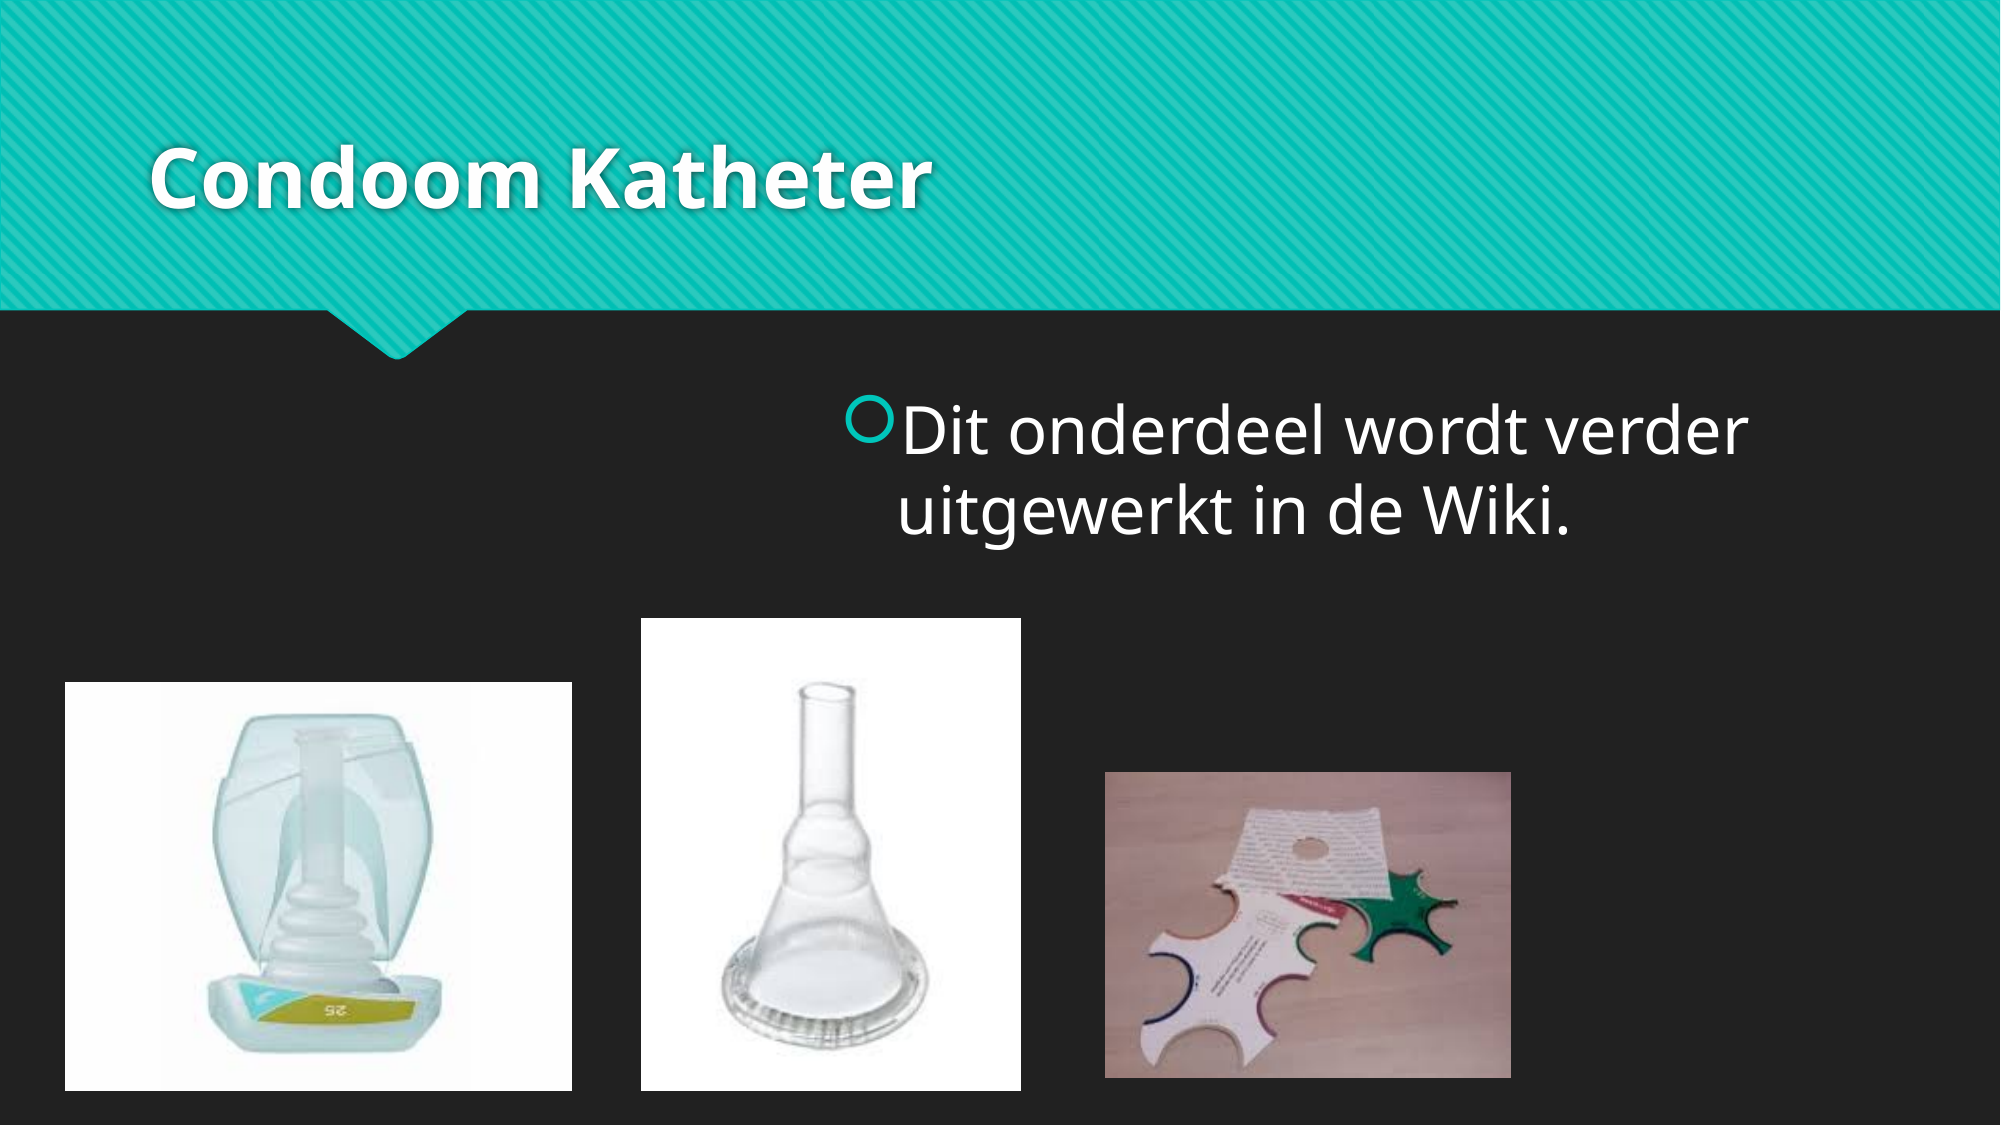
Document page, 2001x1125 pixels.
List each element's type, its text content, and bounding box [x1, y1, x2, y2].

picture [641, 618, 1022, 1091]
text_box Dit onderdeel wordt verder uitgewerkt in de Wiki. [825, 380, 1826, 556]
picture [65, 681, 572, 1091]
title Condoom Katheter [132, 73, 1868, 233]
picture [1105, 772, 1511, 1078]
